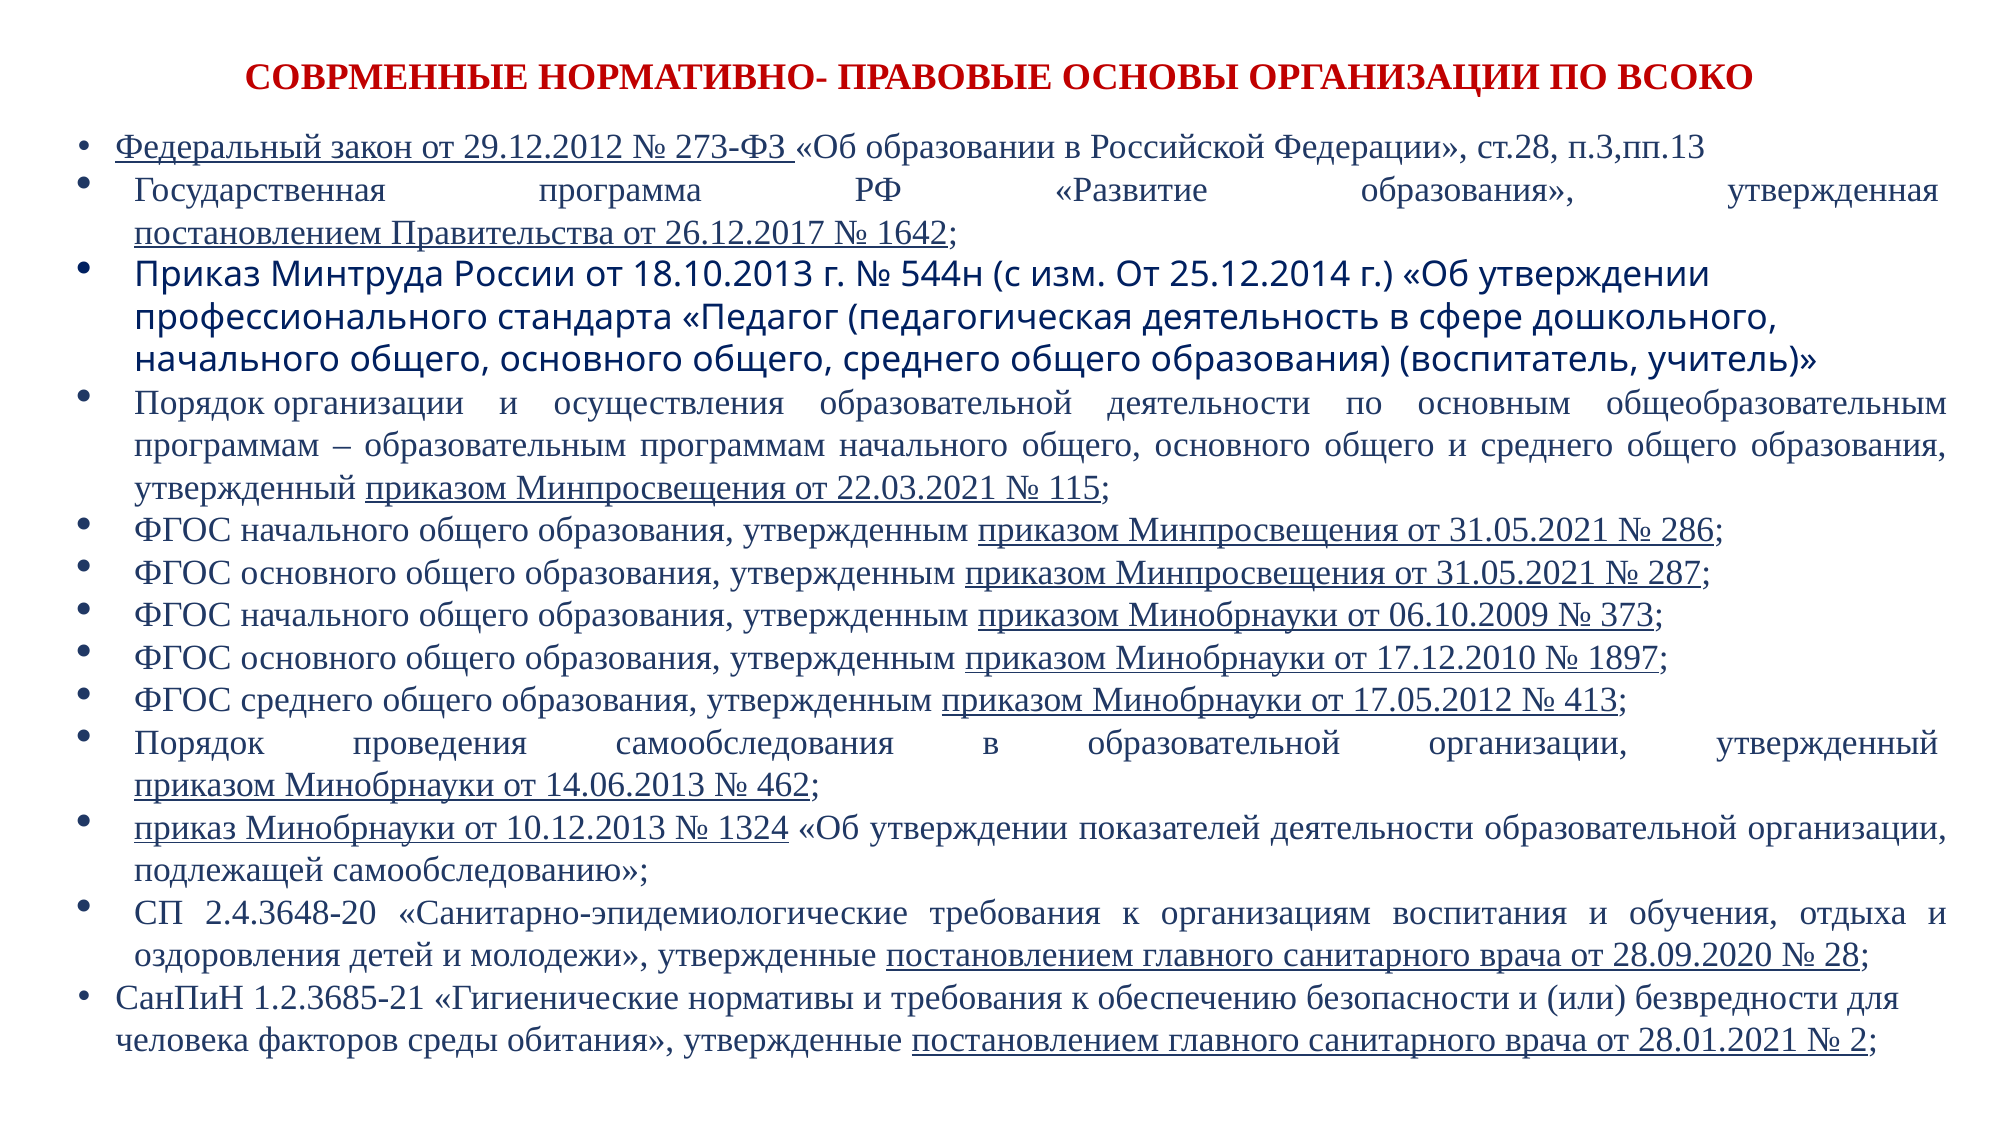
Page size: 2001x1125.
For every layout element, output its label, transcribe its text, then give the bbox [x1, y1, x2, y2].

title СОВРМЕННЫЕ НОРМАТИВНО- ПРАВОВЫЕ ОСНОВЫ ОРГАНИЗАЦИИ ПО ВСОКО [137, 57, 1863, 246]
list Федеральный закон от 29.12.2012 № 273-ФЗ «Об образовании в Российской Федерации», ст.28, п.3,пп.13 Государственная программа РФ «Развитие образования», утвержденная постановлением Правительства от 26.12.2017 № 1642; Приказ Минтруда России от 18.10.2013 г. № 544н (с изм. От 25.12.2014 г.) «Об утверждении профессионального стандарта «Педагог (педагогическая деятельность в сфере дошкольного, начального общего, основного общего, среднего общего образования) (воспитатель, учитель)» Порядок организации и осуществления образовательной деятельности по основным общеобразовательным программам – образовательным программам начального общего, основного общего и среднего общего образования, утвержденный приказом Минпросвещения от 22.03.2021 № 115; ФГОС начального общего образования, утвержденным приказом Минпросвещения от 31.05.2021 № 286; ФГОС основного общего образования, утвержденным приказом Минпросвещения от 31.05.2021 № 287; ФГОС начального общего образования, утвержденным приказом Минобрнауки от 06.10.2009 № 373; ФГОС основного общего образования, утвержденным приказом Минобрнауки от 17.12.2010 № 1897; ФГОС среднего общего образования, утвержденным приказом Минобрнауки от 17.05.2012 № 413; Порядок проведения самообследования в образовательной организации, утвержденный приказом Минобрнауки от 14.06.2013 № 462; приказ Минобрнауки от 10.12.2013 № 1324 «Об утверждении показателей деятельности образовательной организации, подлежащей самообследованию»; СП 2.4.3648-20 «Санитарно-эпидемиологические требования к организациям воспитания и обучения, отдыха и оздоровления детей и молодежи», утвержденные постановлением главного санитарного врача от 28.09.2020 № 28; СанПиН 1.2.3685-21 «Гигиенические нормативы и требования к обеспечению безопасности и (или) безвредности для человека факторов среды обитания», утвержденные постановлением главного санитарного врача от 28.01.2021 № 2; [62, 116, 1963, 1089]
